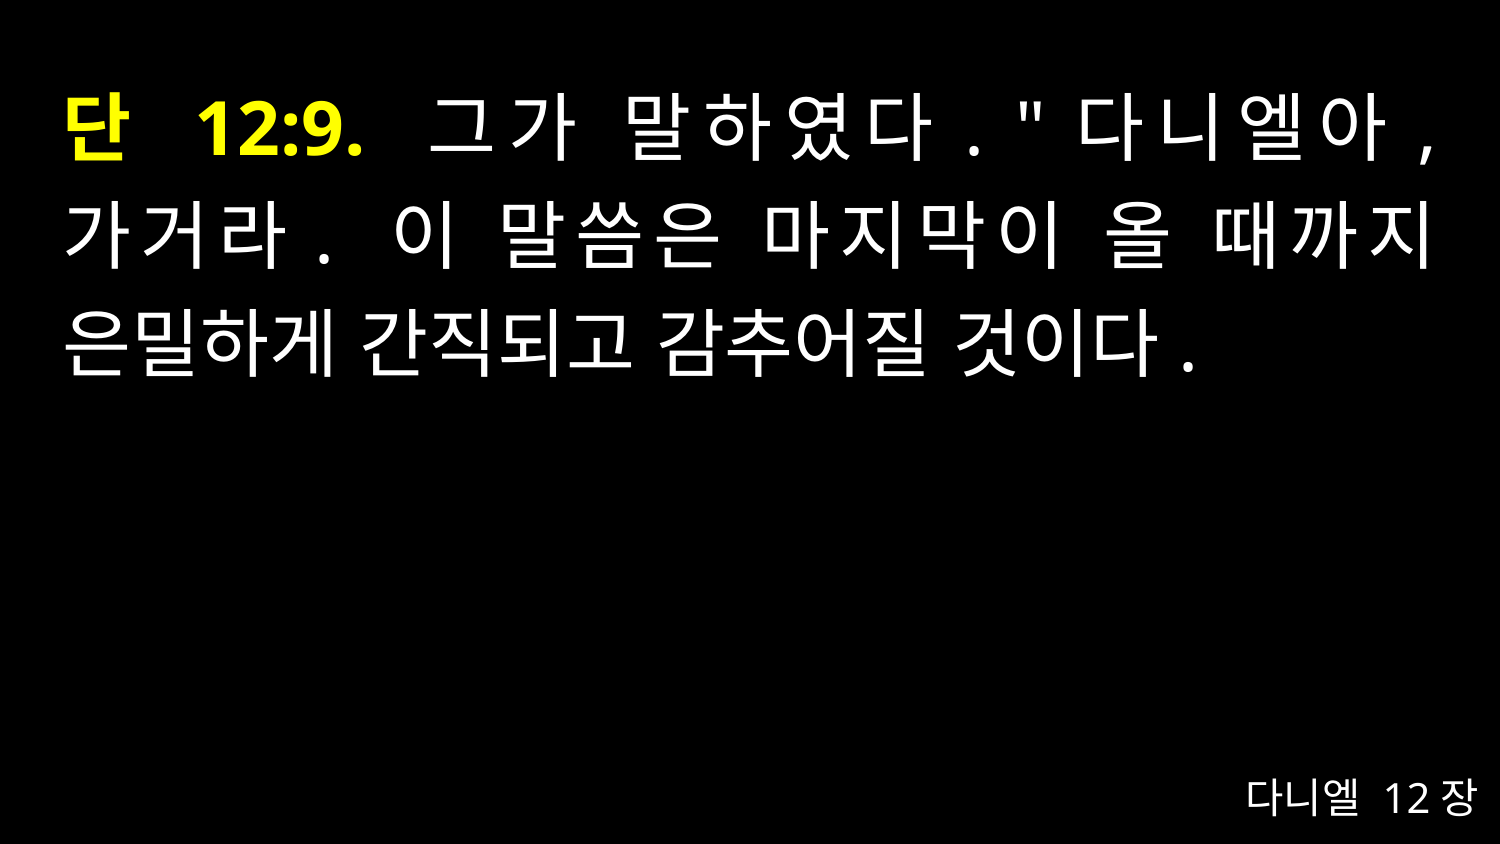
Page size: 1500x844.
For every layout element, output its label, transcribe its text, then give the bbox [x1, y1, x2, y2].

subtitle 다니엘 12장 [916, 770, 1500, 844]
title 단 12:9. 그가 말하였다. "다니엘아, 가거라. 이 말씀은 마지막이 올 때까지 은밀하게 간직되고 감추어질 것이다. [0, 0, 1500, 844]
